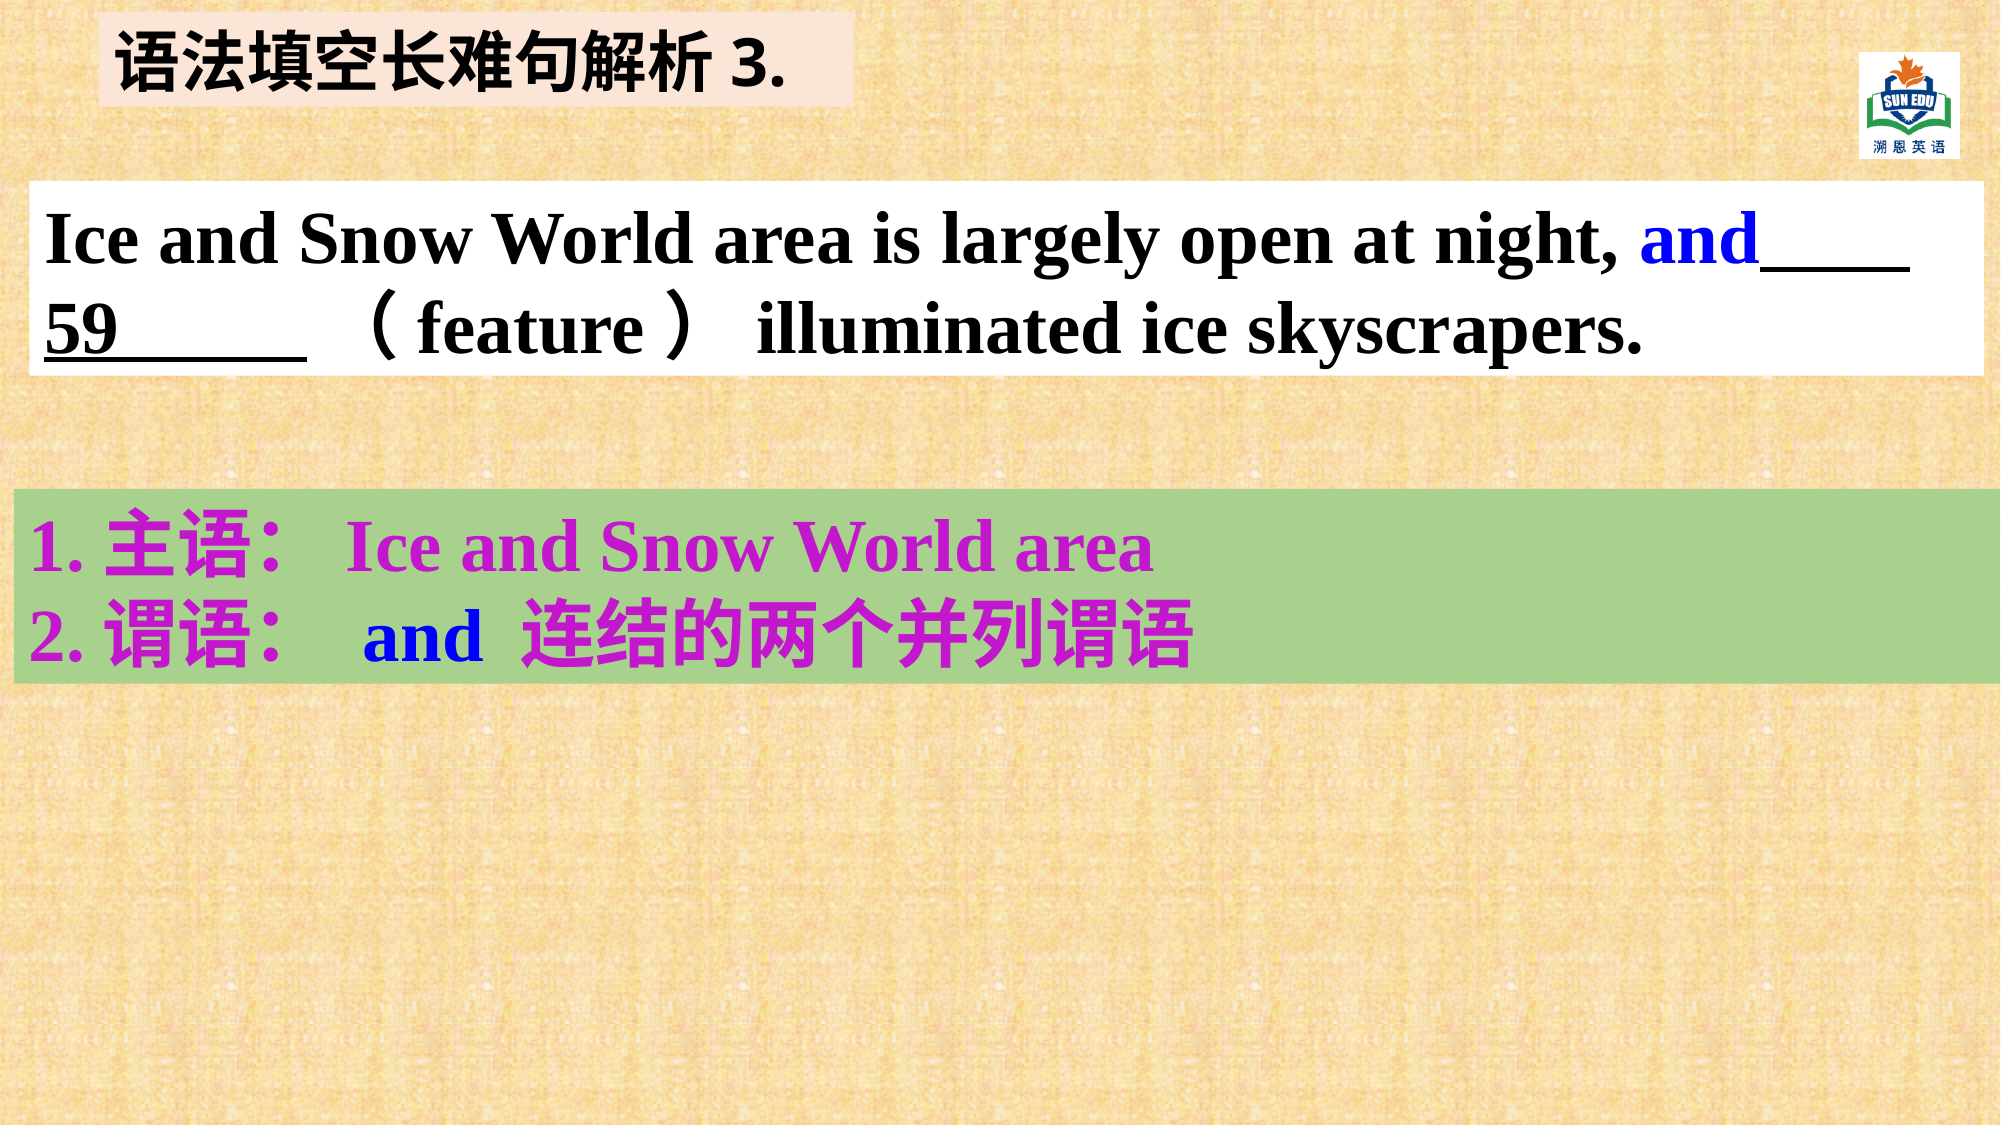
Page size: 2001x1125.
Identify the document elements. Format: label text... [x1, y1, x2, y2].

picture [0, 0, 2001, 1125]
text_box 语法填空长难句解析3. [98, 11, 854, 107]
text_box Ice and Snow World area is largely open at night, and 59 （feature）illuminated ice skyscrapers. [29, 180, 1985, 376]
text_box 1.主语：Ice and Snow World area 2.谓语： and 连结的两个并列谓语 [13, 488, 2000, 684]
